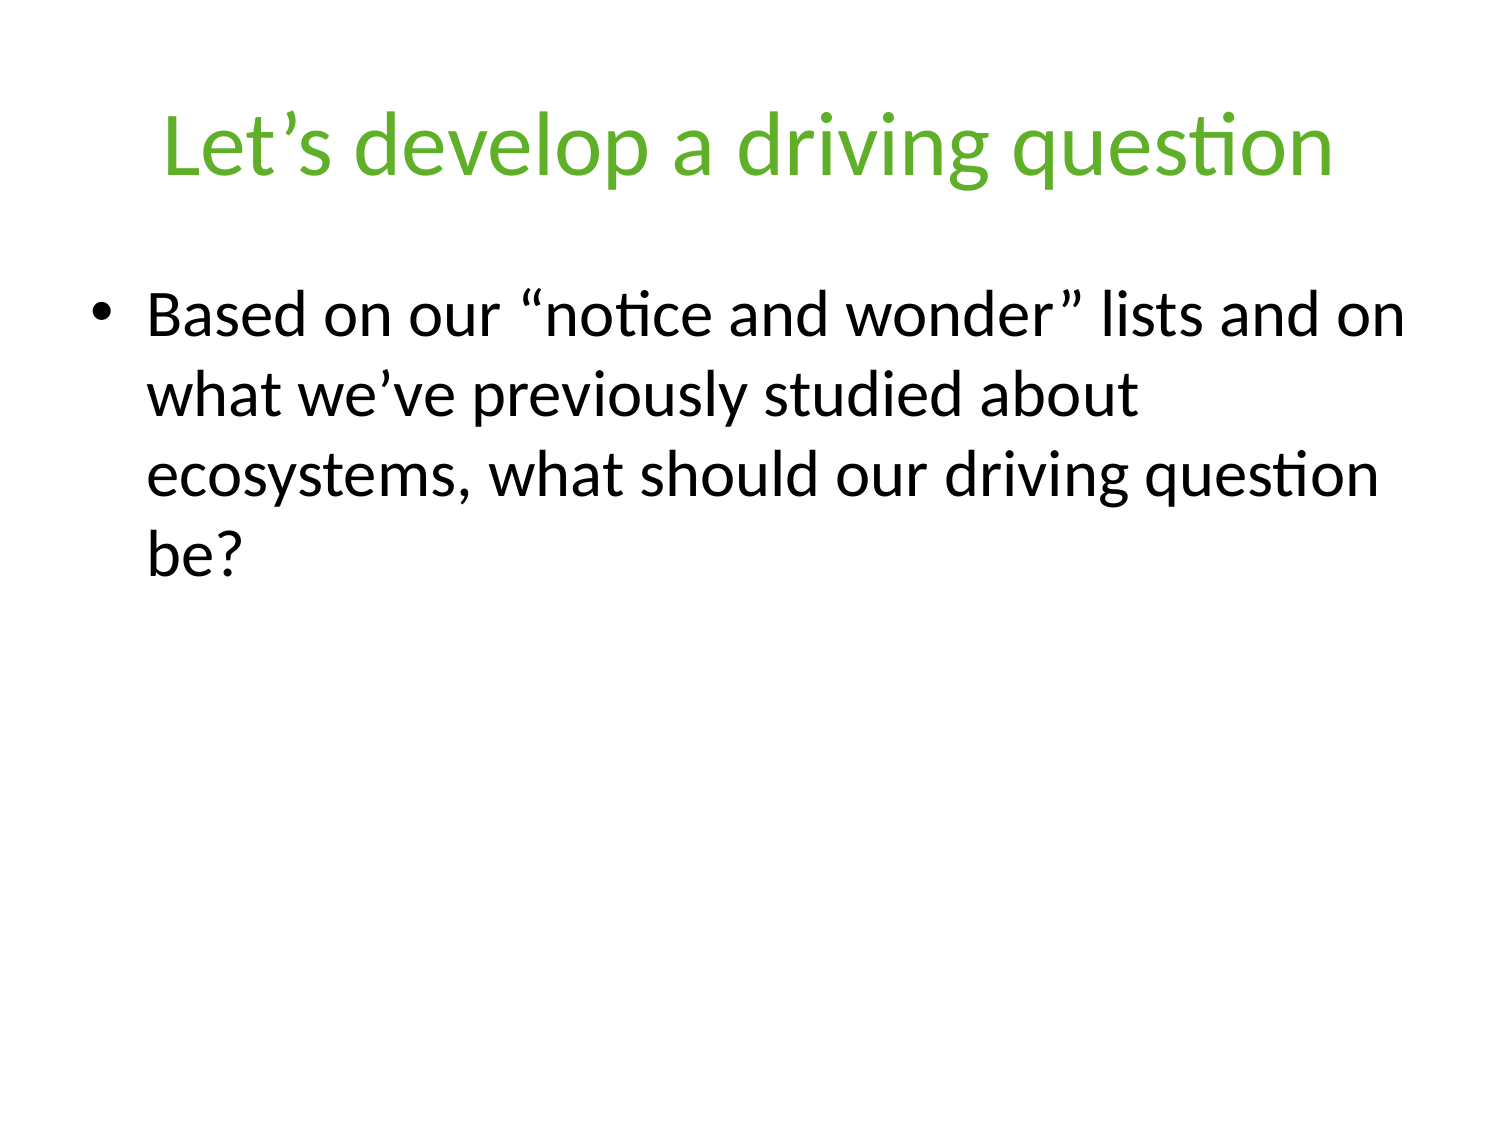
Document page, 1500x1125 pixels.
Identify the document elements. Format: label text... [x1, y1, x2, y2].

list Based on our “notice and wonder” lists and on what we’ve previously studied about ecosystems, what should our driving question be? [75, 262, 1425, 1005]
title Let’s develop a driving question [75, 45, 1425, 233]
